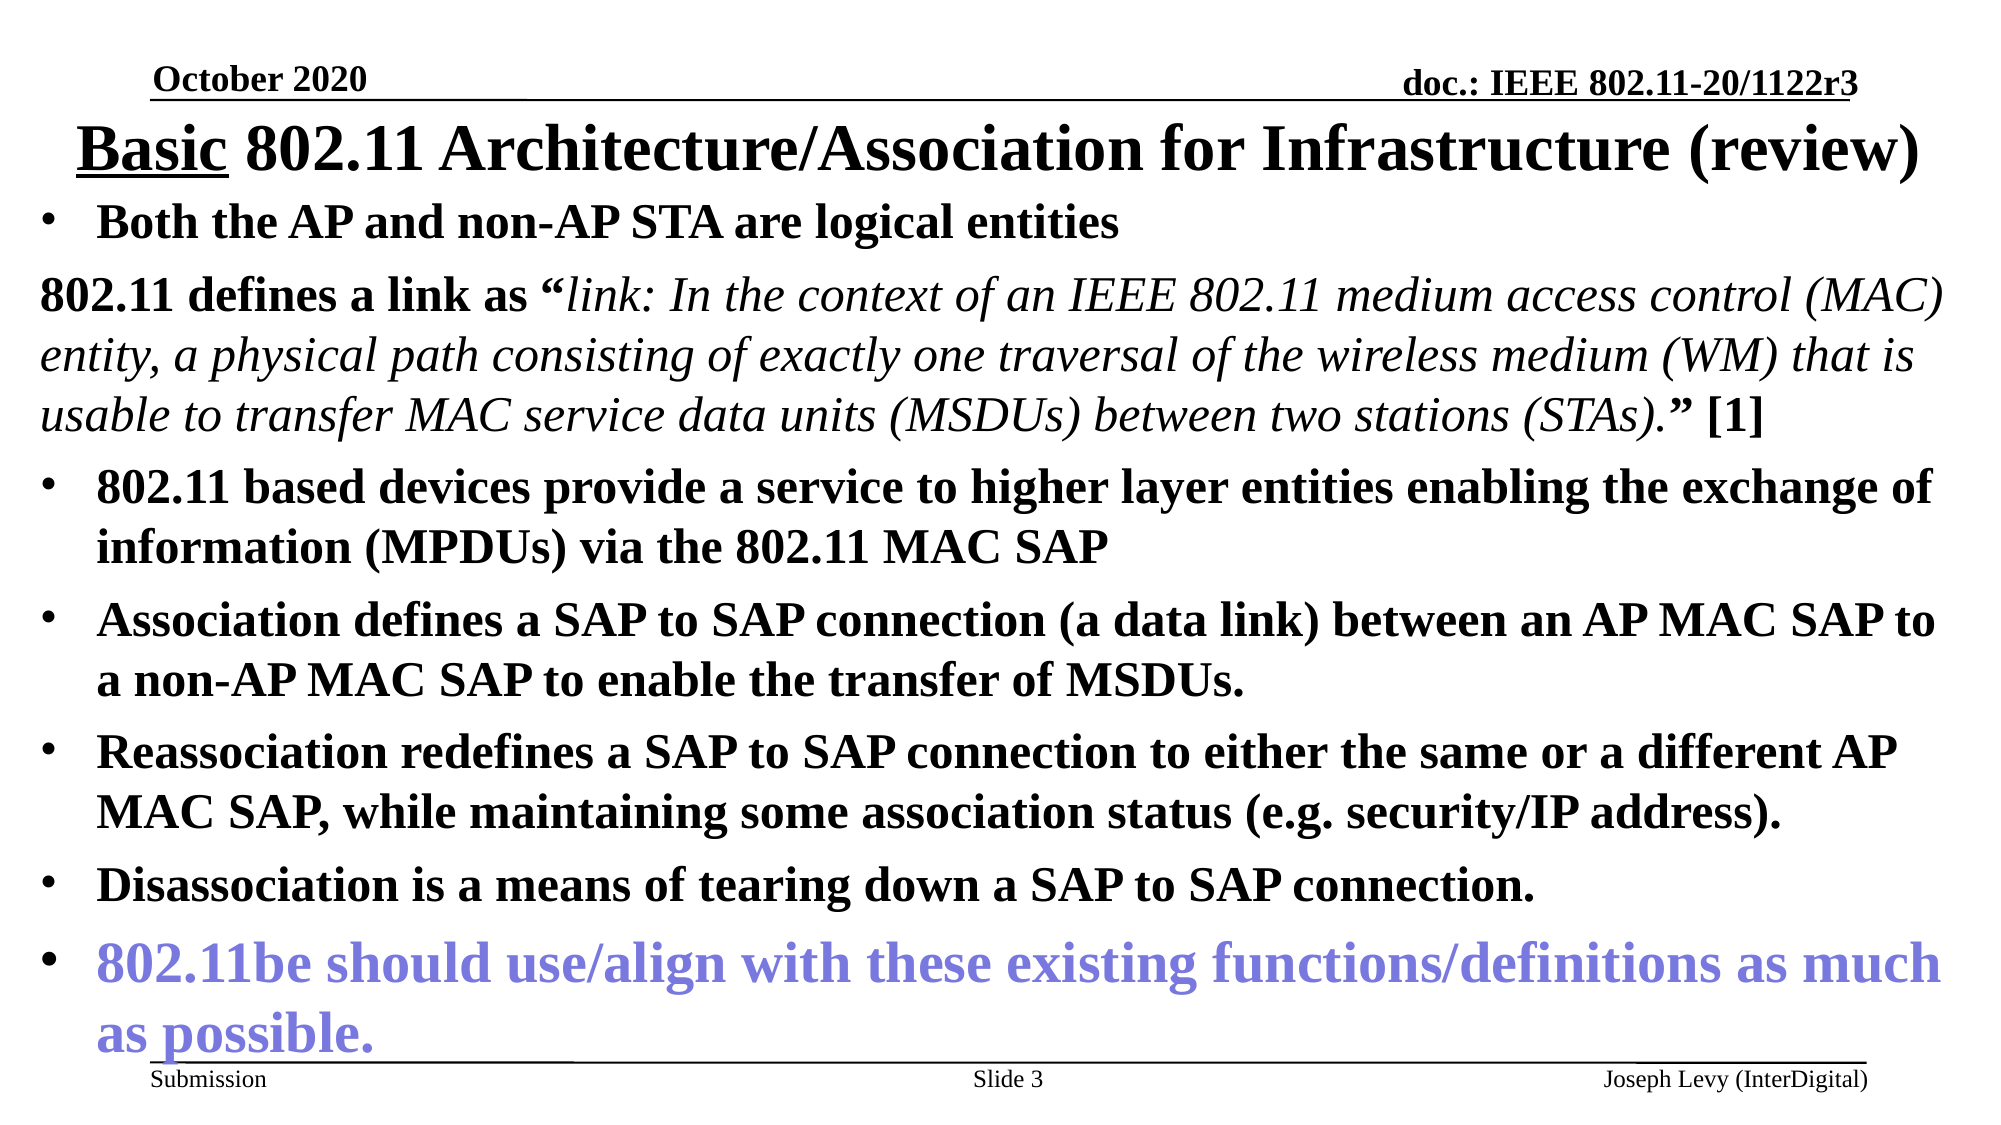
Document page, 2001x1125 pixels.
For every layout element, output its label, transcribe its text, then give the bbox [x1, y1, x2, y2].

slide_number Slide 3 [950, 1061, 1067, 1123]
list Both the AP and non-AP STA are logical entities 802.11 defines a link as “link: In the context of an IEEE 802.11 medium access control (MAC) entity, a physical path consisting of exactly one traversal of the wireless medium (WM) that is usable to transfer MAC service data units (MSDUs) between two stations (STAs).” [1] 802.11 based devices provide a service to higher layer entities enabling the exchange of information (MPDUs) via the 802.11 MAC SAP Association defines a SAP to SAP connection (a data link) between an AP MAC SAP to a non-AP MAC SAP to enable the transfer of MSDUs. Reassociation redefines a SAP to SAP connection to either the same or a different AP MAC SAP, while maintaining some association status (e.g. security/IP address). Disassociation is a means of tearing down a SAP to SAP connection. 802.11be should use/align with these existing functions/definitions as much as possible. [24, 181, 1976, 1063]
footer Joseph Levy (InterDigital) [1171, 1061, 1869, 1093]
title Basic 802.11 Architecture/Association for Infrastructure (review) [24, 106, 1976, 181]
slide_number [152, 54, 563, 100]
